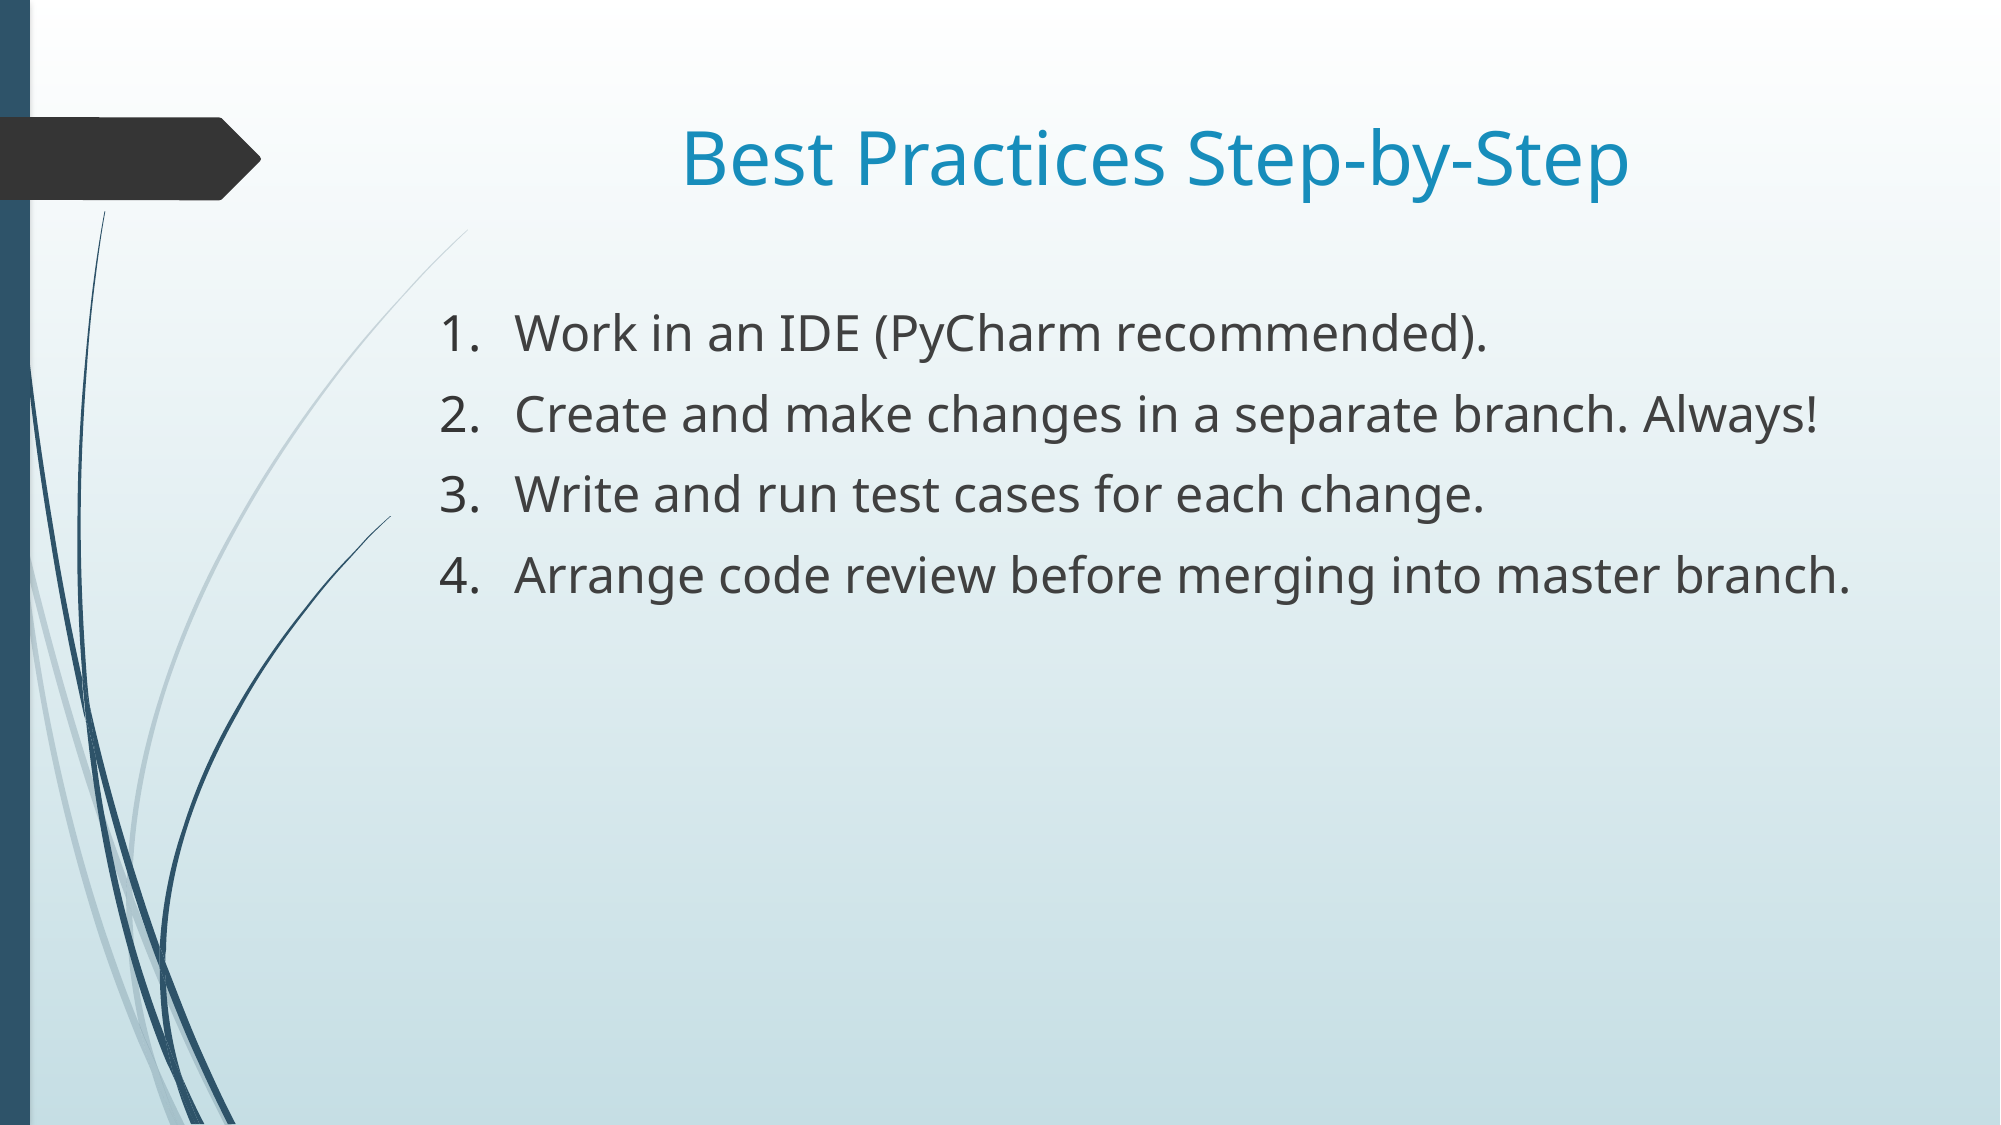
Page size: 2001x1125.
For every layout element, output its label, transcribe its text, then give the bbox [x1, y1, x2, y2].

list Work in an IDE (PyCharm recommended). Create and make changes in a separate branch. Always! Write and run test cases for each change. Arrange code review before merging into master branch. [424, 293, 1888, 1010]
title Best Practices Step-by-Step [425, 102, 1888, 293]
